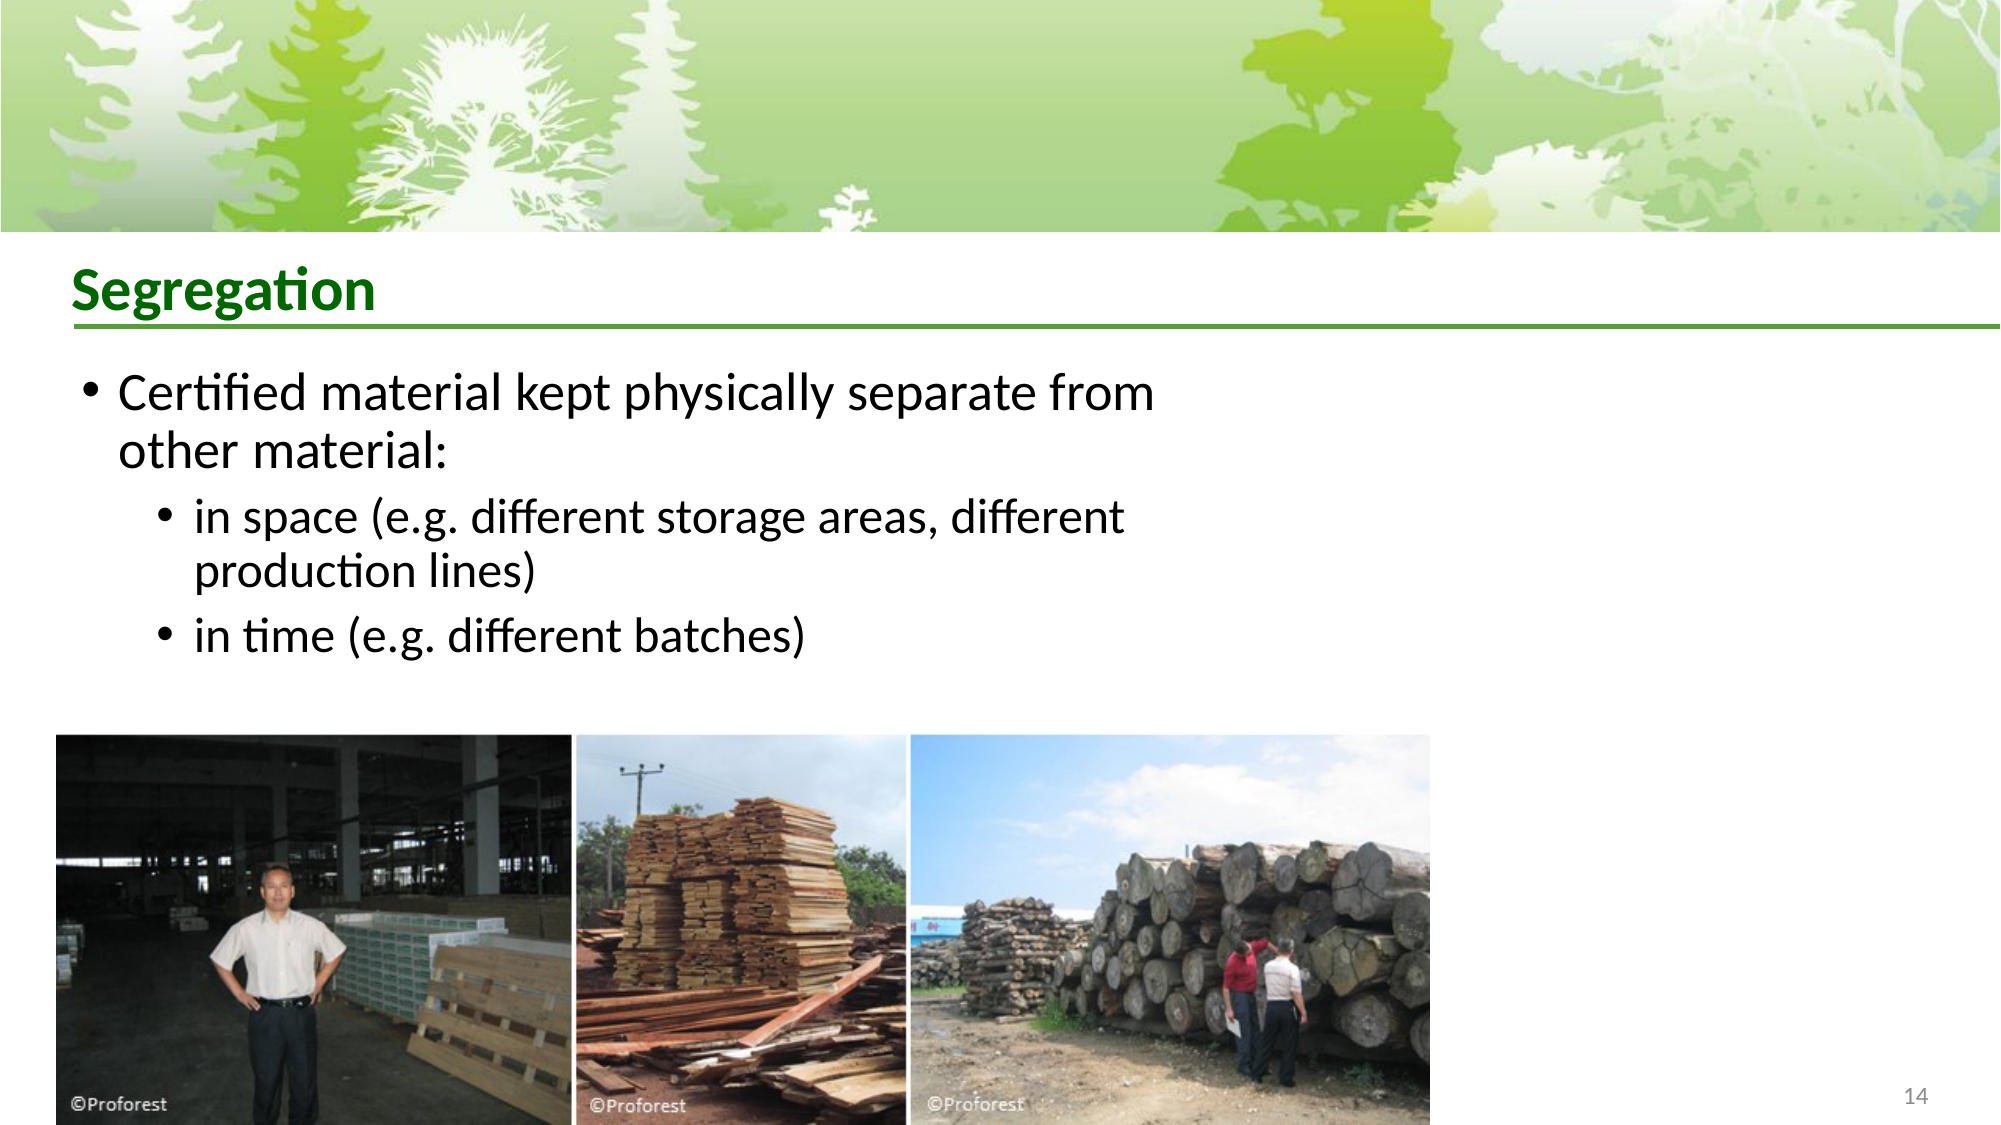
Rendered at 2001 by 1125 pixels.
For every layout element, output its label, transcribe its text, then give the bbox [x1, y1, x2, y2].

slide_number 14 [1493, 1065, 1944, 1125]
list Certified material kept physically separate from other material: in space (e.g. different storage areas, different production lines) in time (e.g. different batches) [66, 355, 1201, 732]
picture [56, 732, 1430, 1125]
picture [0, 0, 2000, 232]
title Segregation [56, 181, 1782, 399]
